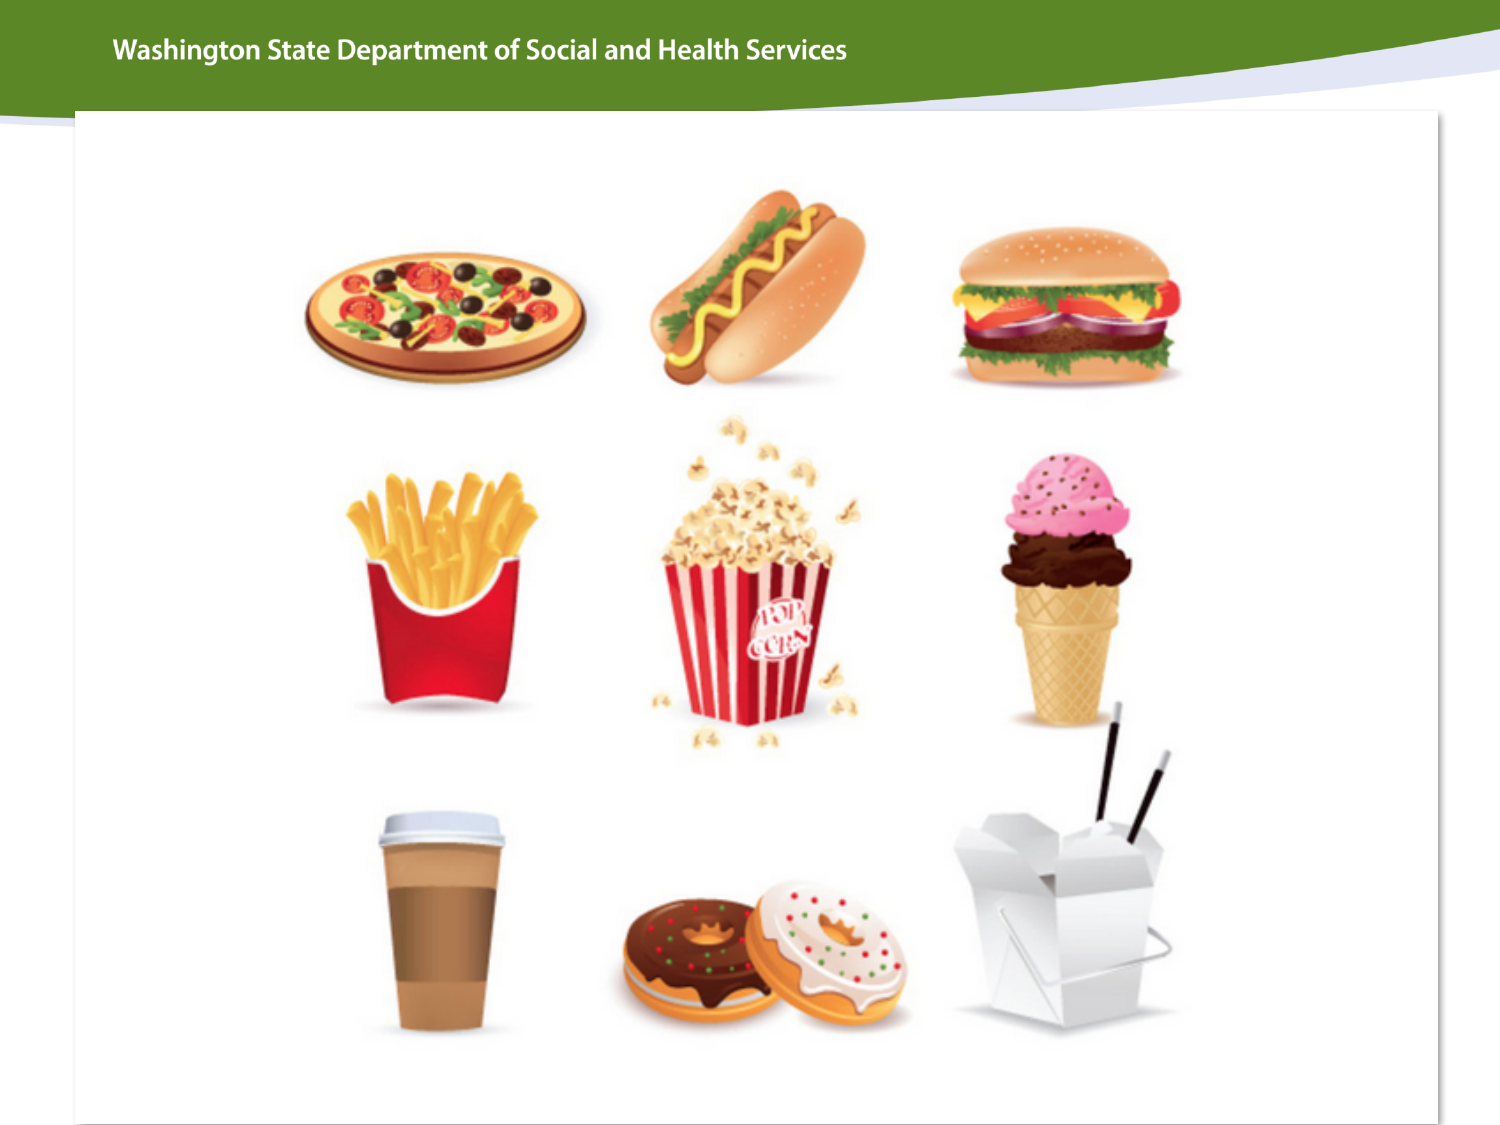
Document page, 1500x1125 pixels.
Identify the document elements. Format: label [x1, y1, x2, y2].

list [74, 110, 1438, 1124]
picture [0, 0, 1500, 147]
